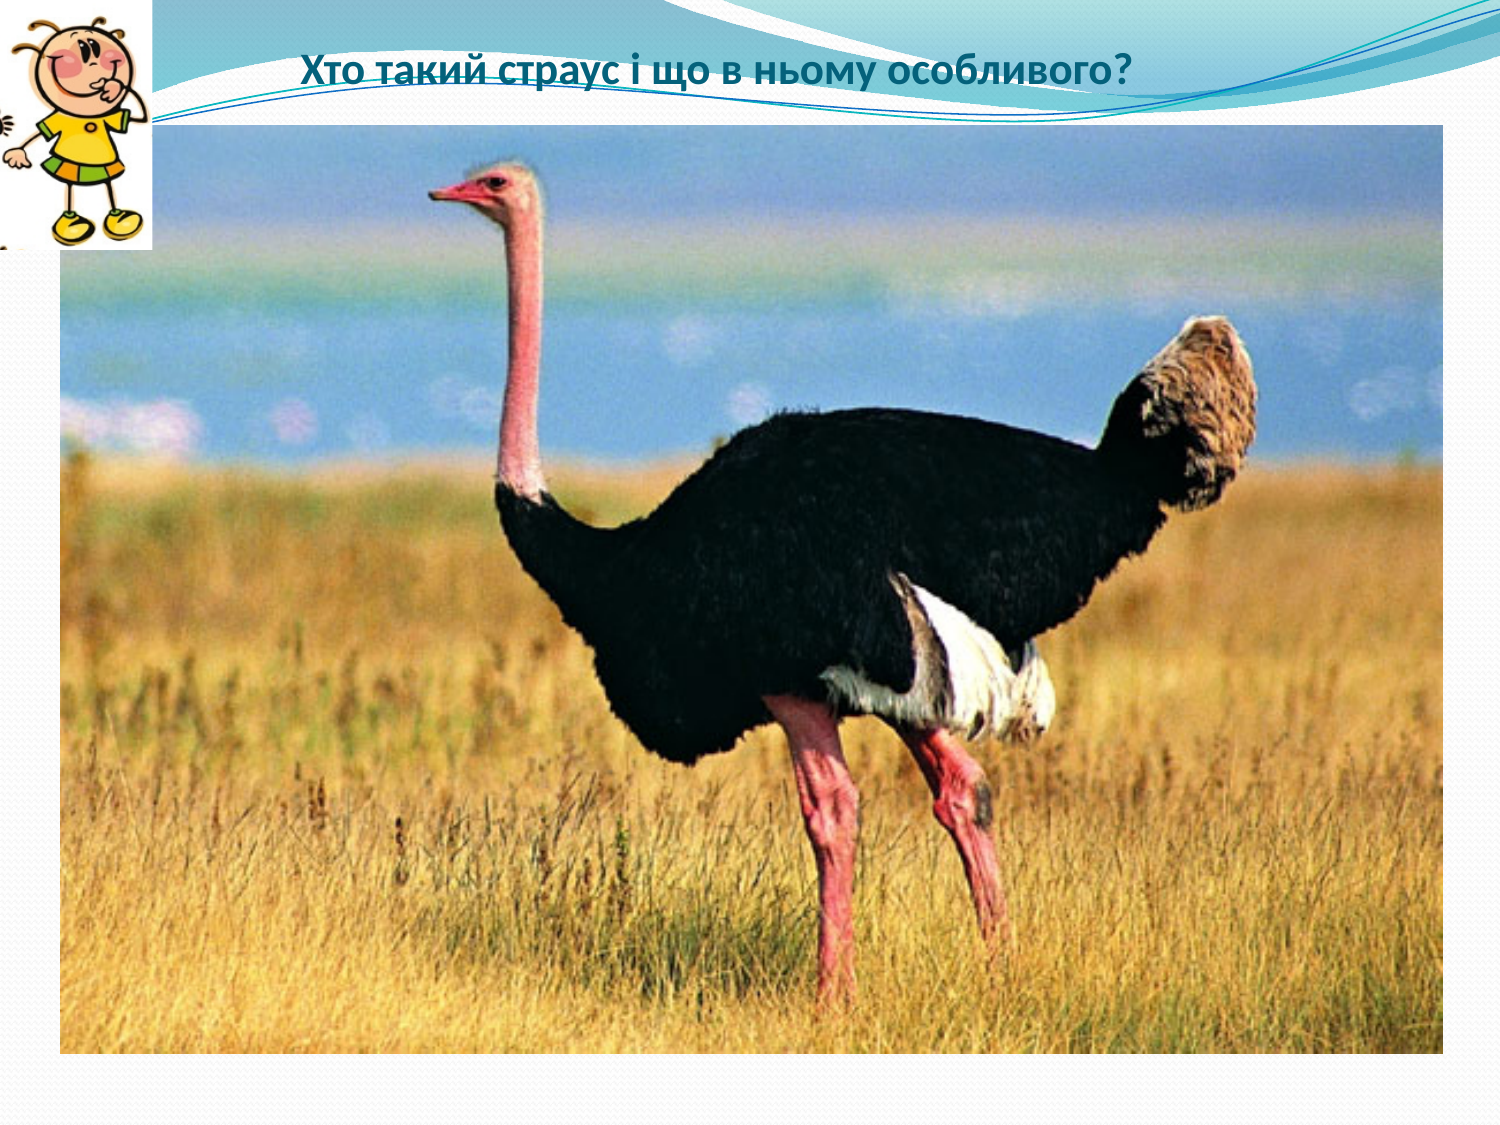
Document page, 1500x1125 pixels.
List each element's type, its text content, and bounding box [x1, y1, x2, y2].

title Хто такий страус і що в ньому особливого? [158, 30, 1425, 125]
picture [0, 0, 153, 251]
picture [59, 125, 1443, 1054]
